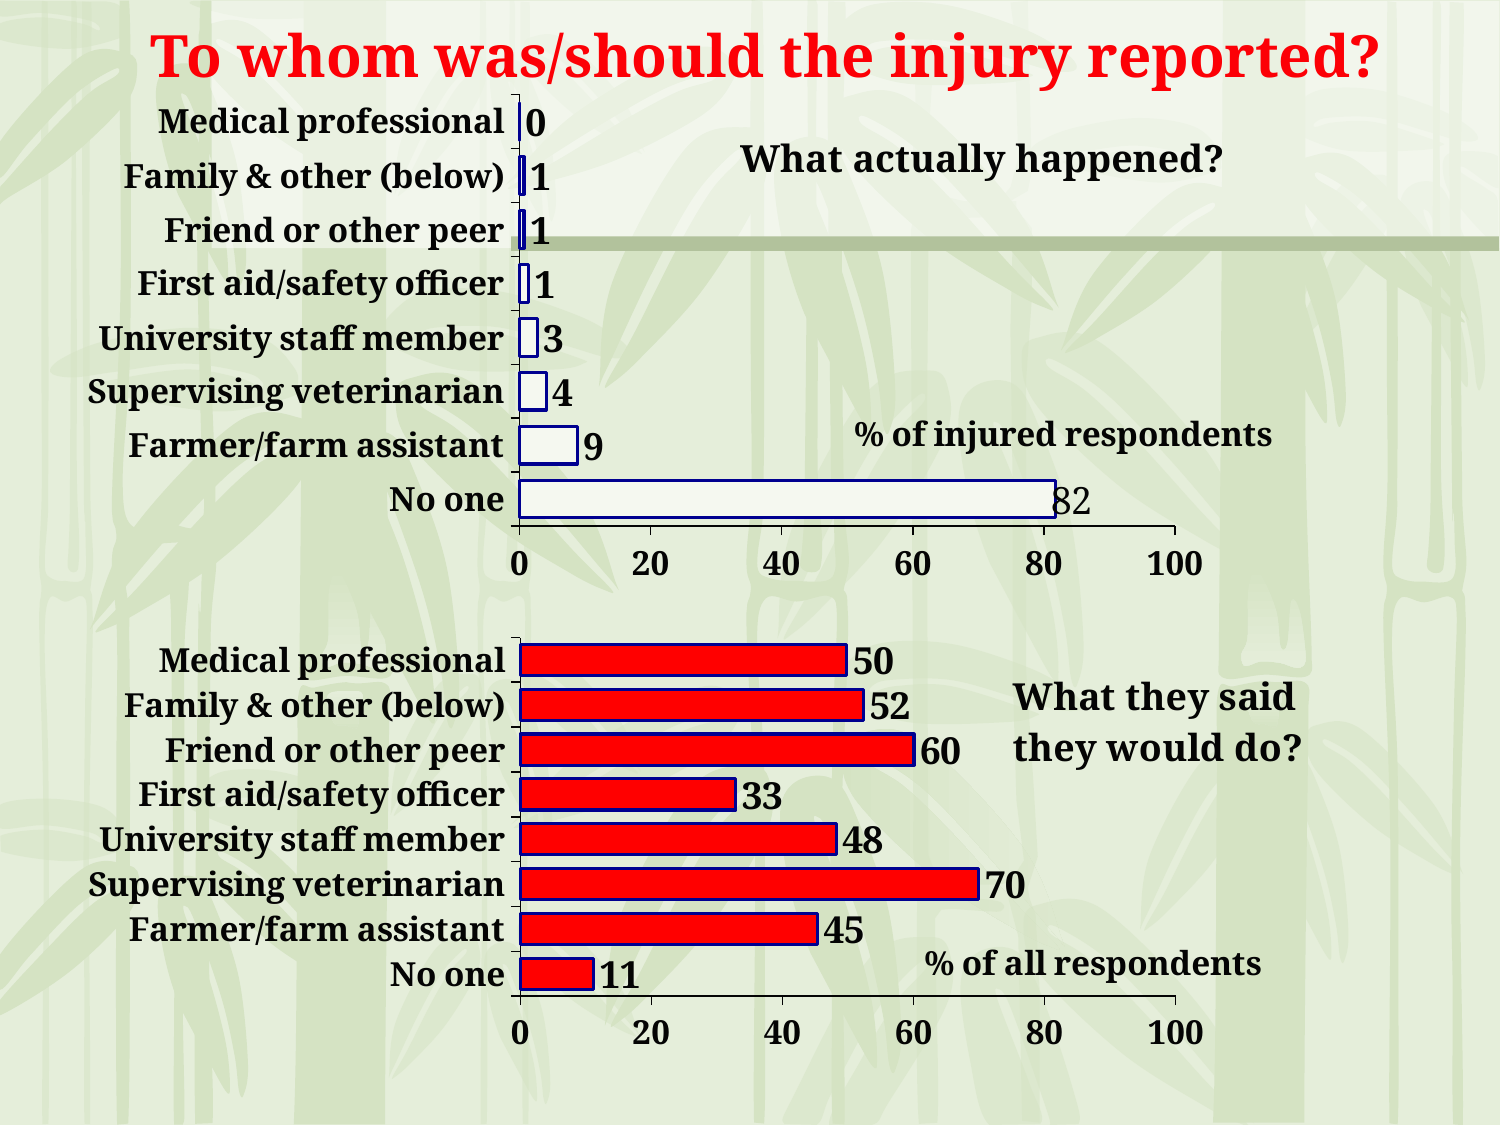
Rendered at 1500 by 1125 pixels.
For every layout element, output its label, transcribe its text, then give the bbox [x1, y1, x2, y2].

title To whom was/should the injury reported? [127, 0, 1407, 91]
chart [17, 89, 1405, 1119]
